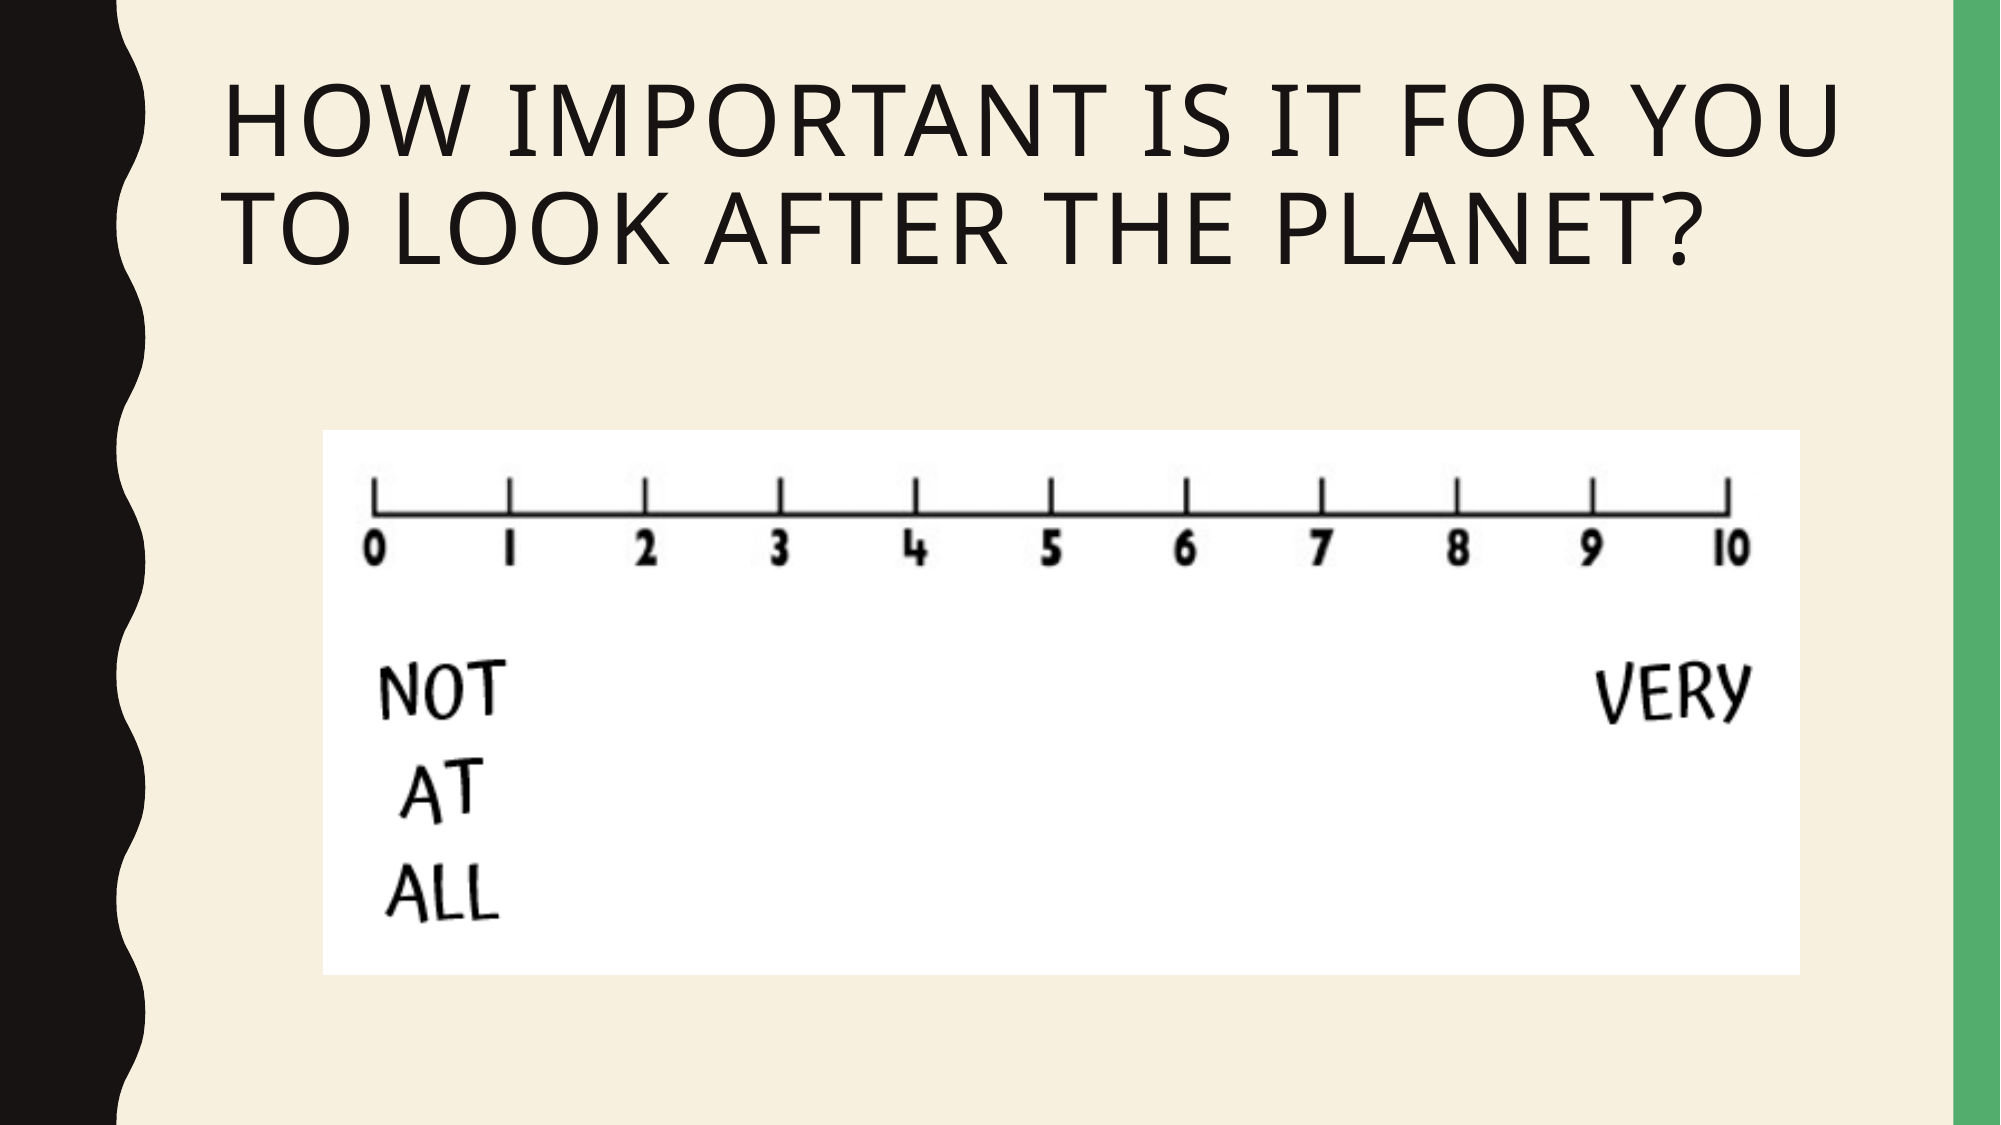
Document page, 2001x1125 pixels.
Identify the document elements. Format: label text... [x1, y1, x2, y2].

picture [323, 430, 1800, 975]
title How important is it for you to look after the planet? [205, 62, 1875, 308]
